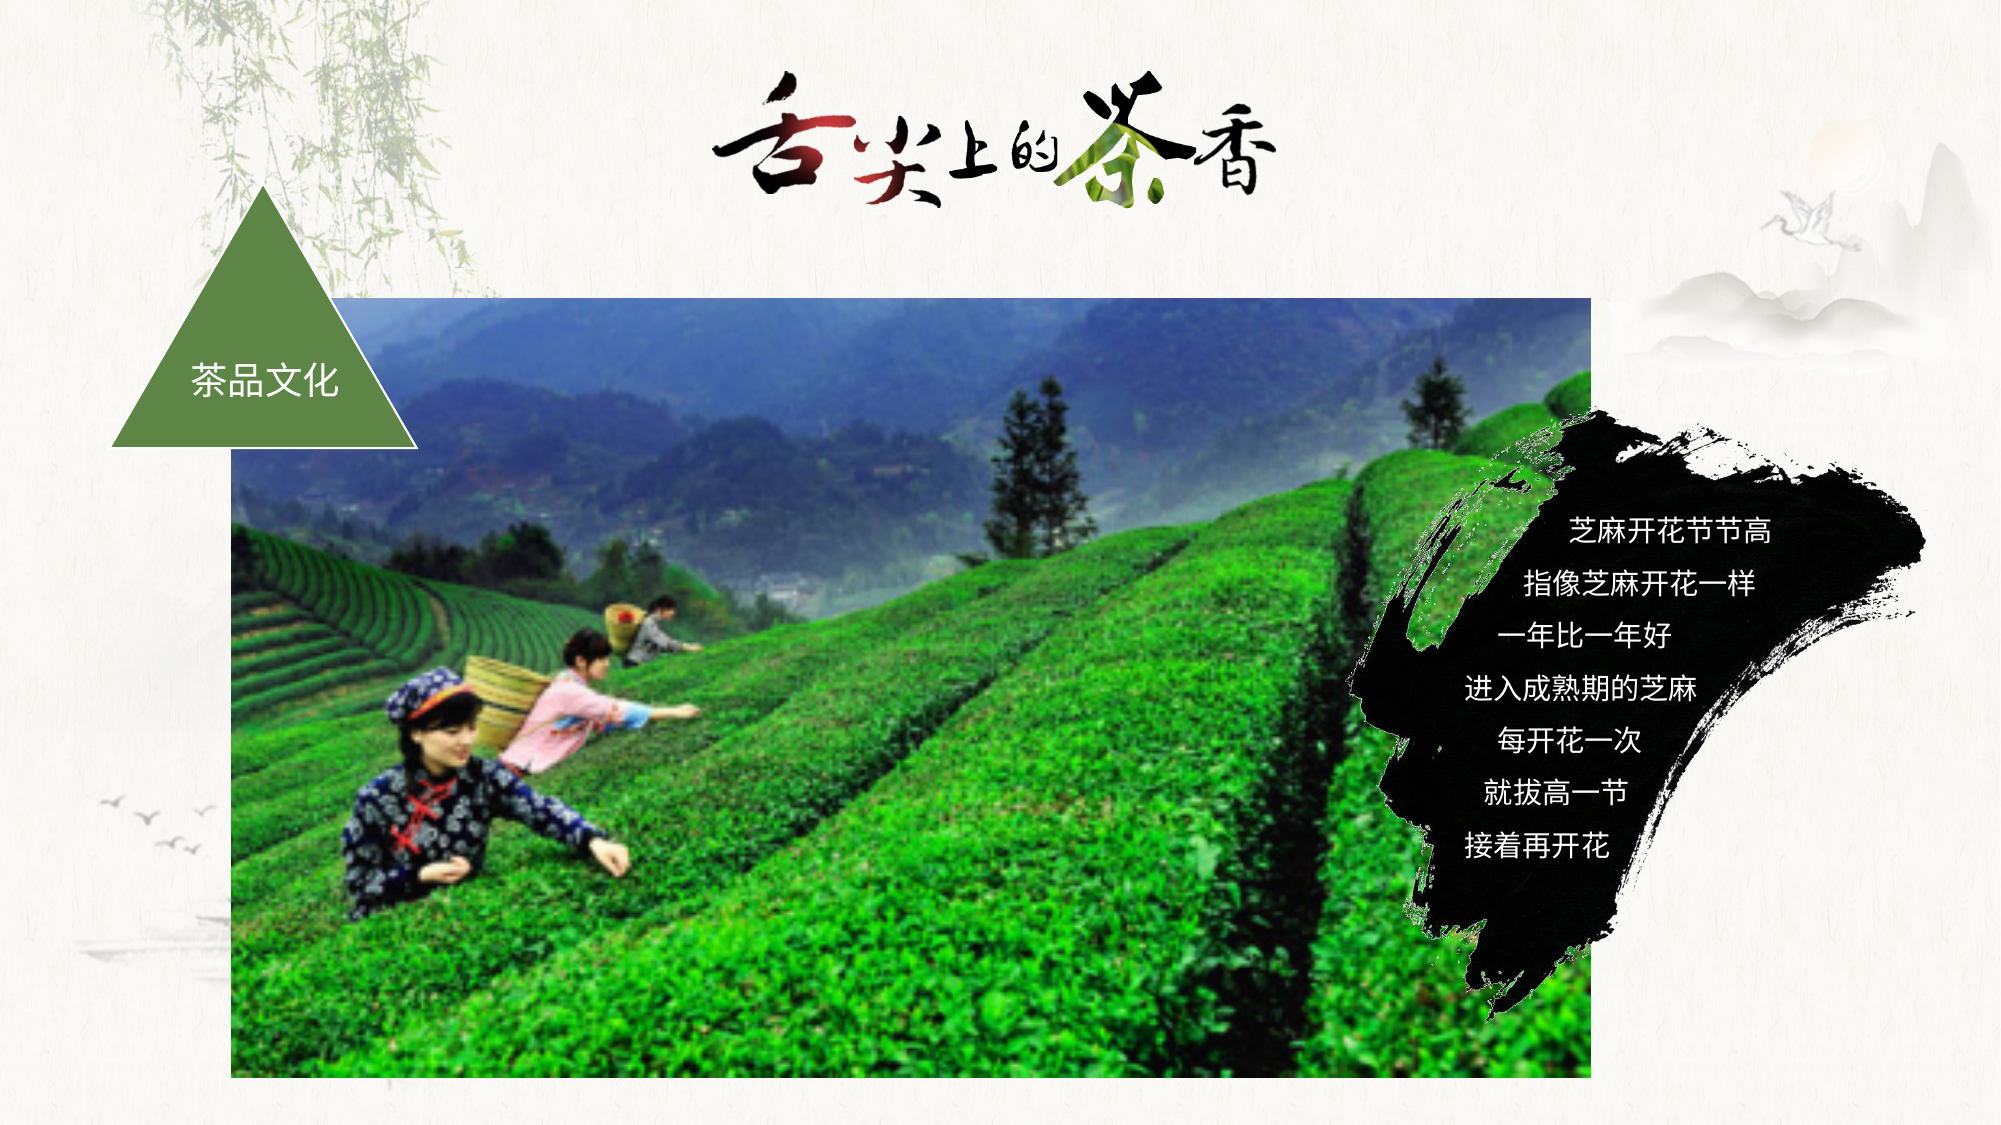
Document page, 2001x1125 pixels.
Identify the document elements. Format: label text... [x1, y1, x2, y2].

text_box [107, 181, 331, 450]
picture [231, 298, 1947, 1079]
text_box 茶品文化 [175, 349, 231, 410]
picture [697, 11, 1303, 223]
